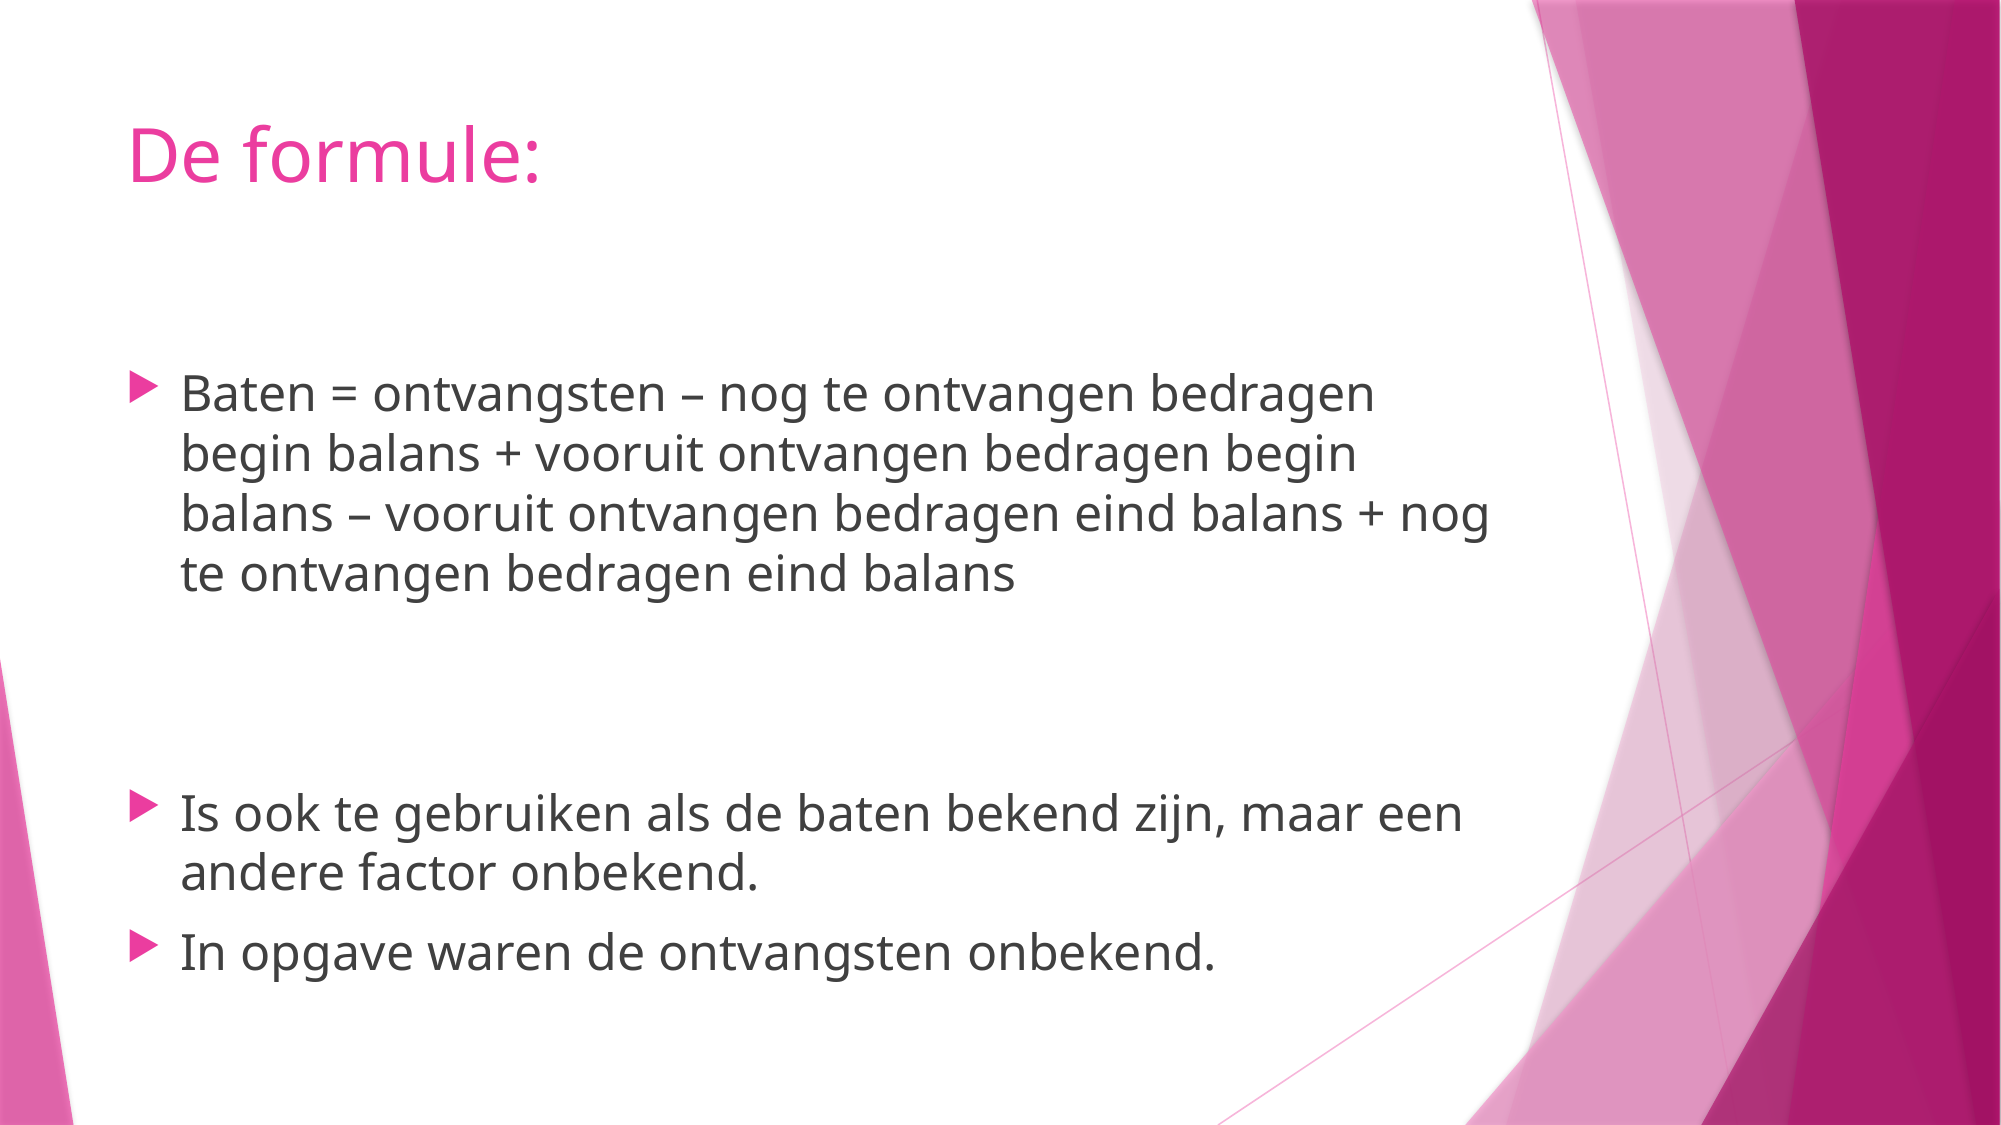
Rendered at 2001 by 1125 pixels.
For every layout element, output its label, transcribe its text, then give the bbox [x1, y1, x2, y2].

title De formule: [111, 99, 1522, 317]
list Baten = ontvangsten – nog te ontvangen bedragen begin balans + vooruit ontvangen bedragen begin balans – vooruit ontvangen bedragen eind balans + nog te ontvangen bedragen eind balans Is ook te gebruiken als de baten bekend zijn, maar een andere factor onbekend. In opgave waren de ontvangsten onbekend. [111, 354, 1522, 992]
